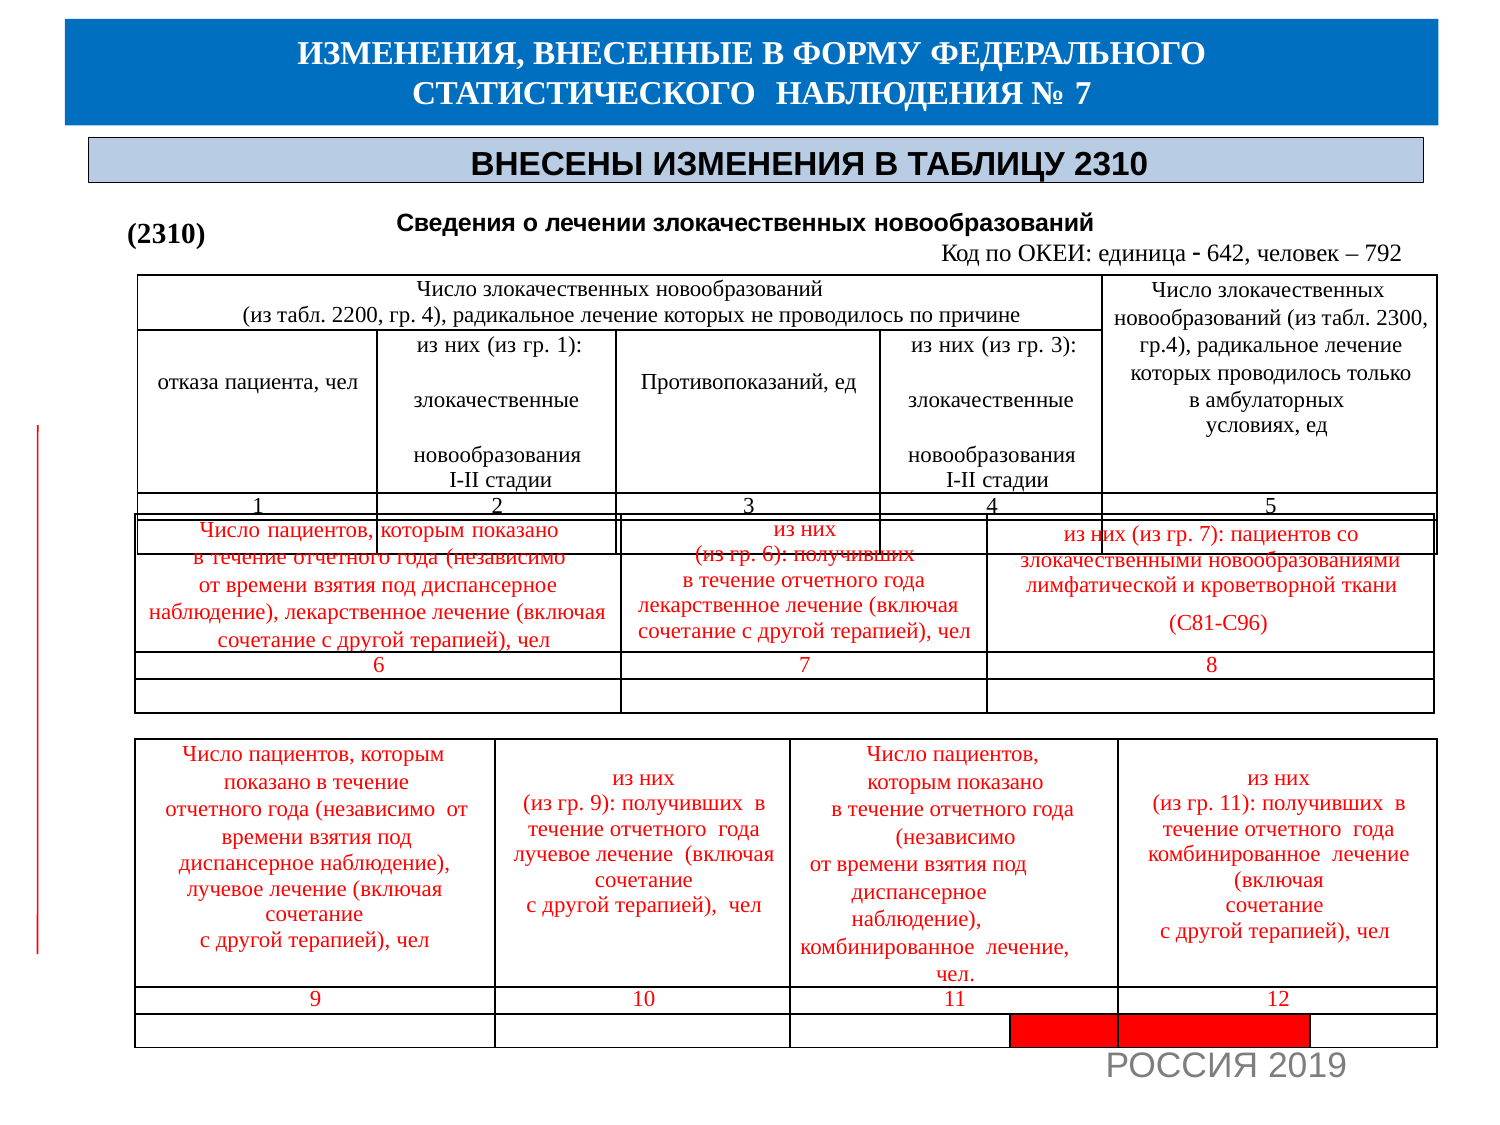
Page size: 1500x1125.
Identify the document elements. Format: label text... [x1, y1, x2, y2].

table_cell отказа пациента, чел [138, 331, 376, 492]
table_cell [496, 1015, 789, 1047]
text_box (2310) [125, 212, 208, 250]
table_header Число пациентов, которым показано в течение отчетного года (независимо от времени взятия под диспансерное наблюдение), комбинированное лечение, чел. [791, 740, 1117, 986]
table_cell 12 [1119, 988, 1436, 1013]
table_cell Противопоказаний, ед [617, 331, 879, 492]
table_cell из них (из гр. 1): злокачественные новообразования I-II стадии [378, 331, 615, 492]
table_cell 2 [378, 494, 615, 513]
text_box [64, 18, 1439, 126]
table_cell [1311, 1015, 1436, 1047]
text_box РОССИЯ 2019 [1103, 1048, 1349, 1085]
table_header из них (из гр. 6): получивших в течение отчетного года лекарственное лечение (включая сочетание с другой терапией), чел [622, 515, 986, 651]
table_header Число пациентов, которым показано в течение отчетного года (независимо от времени взятия под диспансерное наблюдение), лекарственное лечение (включая сочетание с другой терапией), чел [136, 515, 620, 651]
table_cell 9 [136, 988, 494, 1013]
table_cell 3 [617, 494, 879, 513]
table_cell 8 [988, 653, 1433, 678]
table_cell 1 [138, 494, 376, 513]
table_cell [1119, 1015, 1309, 1047]
table_cell 7 [622, 653, 986, 678]
table_header Число злокачественных новообразований (из табл. 2300, гр.4), радикальное лечение которых проводилось только в амбулаторных условиях, ед [1103, 276, 1436, 492]
table_cell [622, 680, 986, 712]
table_cell 5 [1103, 494, 1436, 519]
table_cell [136, 1015, 494, 1047]
table_cell [791, 1015, 1009, 1047]
table_cell [1011, 1015, 1117, 1047]
table_header из них (из гр. 9): получивших в течение отчетного года лучевое лечение (включая сочетание с другой терапией), чел [496, 740, 789, 986]
table_cell 11 [791, 988, 1117, 1013]
text_box Сведения о лечении злокачественных новообразований Код по ОКЕИ: единица  642, человек – 792 [394, 204, 1420, 267]
table_cell 10 [496, 988, 789, 1013]
table_cell [988, 680, 1433, 712]
table_header Число злокачественных новообразований (из табл. 2200, гр. 4), радикальное лечение которых не проводилось по причине [138, 276, 1101, 329]
table_cell 4 [881, 494, 1101, 513]
table_cell из них (из гр. 3): злокачественные новообразования I-II стадии [881, 331, 1101, 492]
text_box ВНЕСЕНЫ ИЗМЕНЕНИЯ В ТАБЛИЦУ 2310 [88, 137, 1424, 183]
table_cell 6 [136, 653, 620, 678]
table_header из них (из гр. 7): пациентов со злокачественными новообразованиями лимфатической и кроветворной ткани (С81-С96) [988, 515, 1433, 651]
text_box ИЗМЕНЕНИЯ, ВНЕСЕННЫЕ В ФОРМУ ФЕДЕРАЛЬНОГО СТАТИСТИЧЕСКОГО НАБЛЮДЕНИЯ № 7 [295, 29, 1208, 112]
table_header Число пациентов, которым показано в течение отчетного года (независимо от времени взятия под диспансерное наблюдение), лучевое лечение (включая сочетание с другой терапией), чел [136, 740, 494, 986]
table_header из них (из гр. 11): получивших в течение отчетного года комбинированное лечение (включая сочетание с другой терапией), чел [1119, 740, 1436, 986]
table_cell [136, 680, 620, 712]
